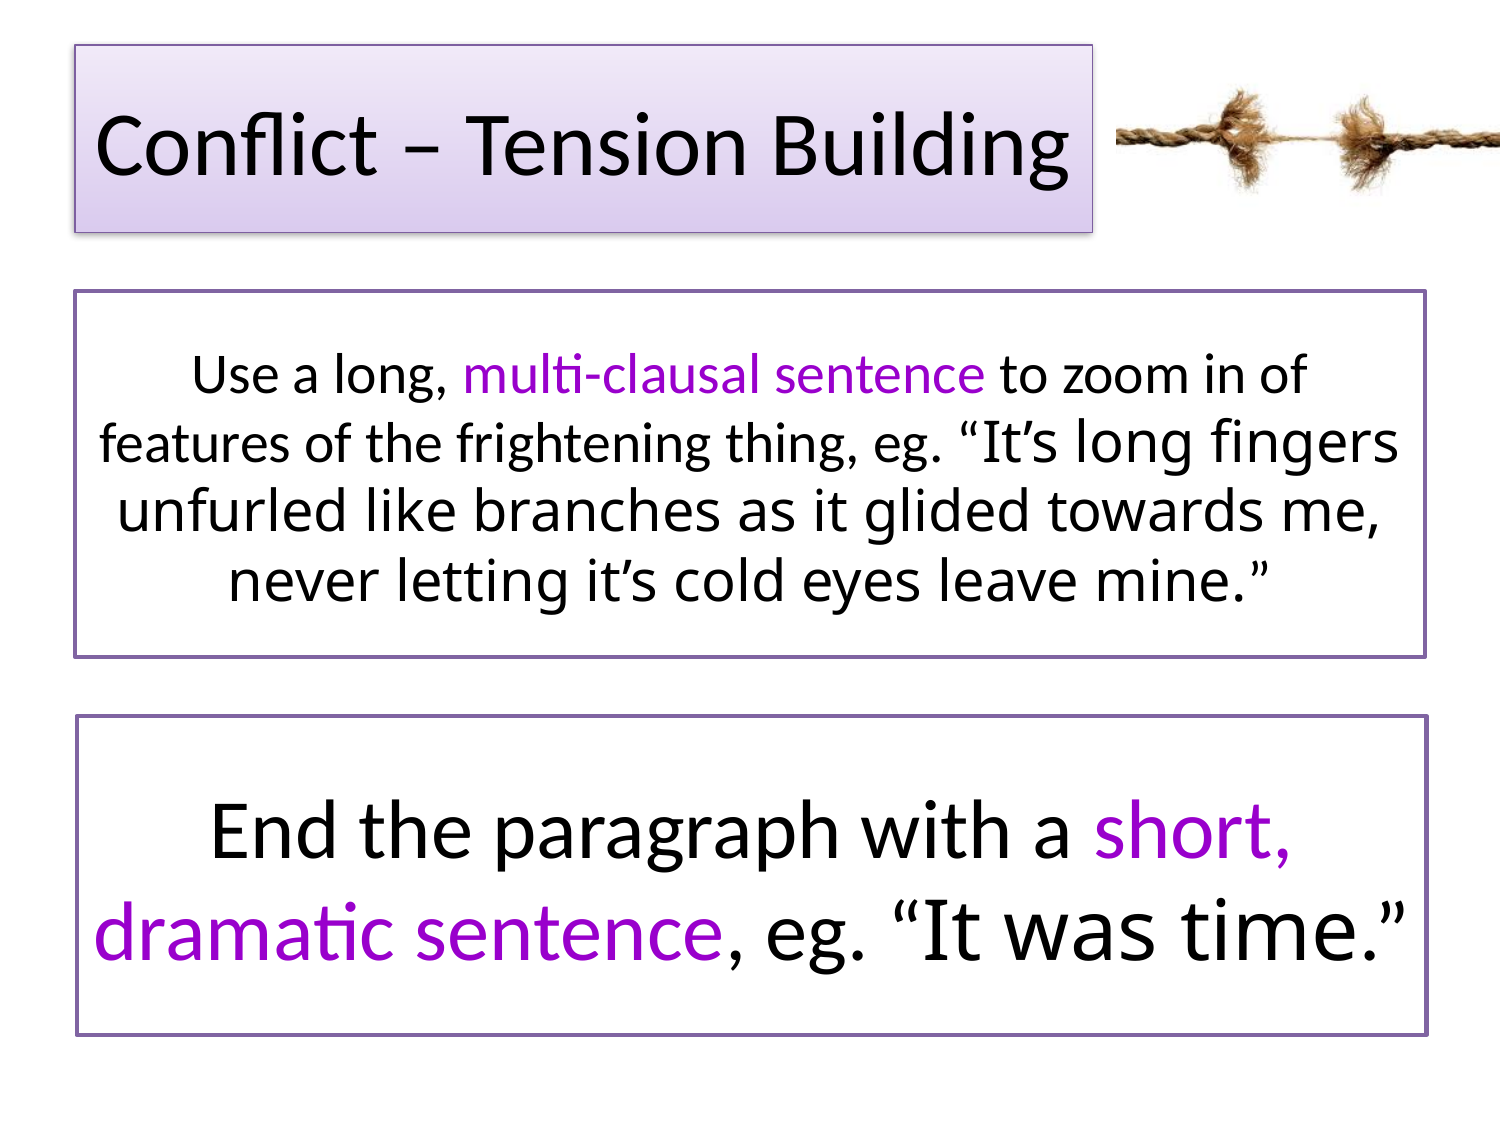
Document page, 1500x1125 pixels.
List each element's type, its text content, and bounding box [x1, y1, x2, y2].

text_box Use a long, multi-clausal sentence to zoom in of features of the frightening thing, eg. “It’s long fingers unfurled like branches as it glided towards me, never letting it’s cold eyes leave mine.” [73, 289, 1427, 659]
title Conflict – Tension Building [74, 44, 1093, 233]
picture [1116, 43, 1500, 256]
text_box End the paragraph with a short, dramatic sentence, eg. “It was time.” [75, 714, 1429, 1037]
